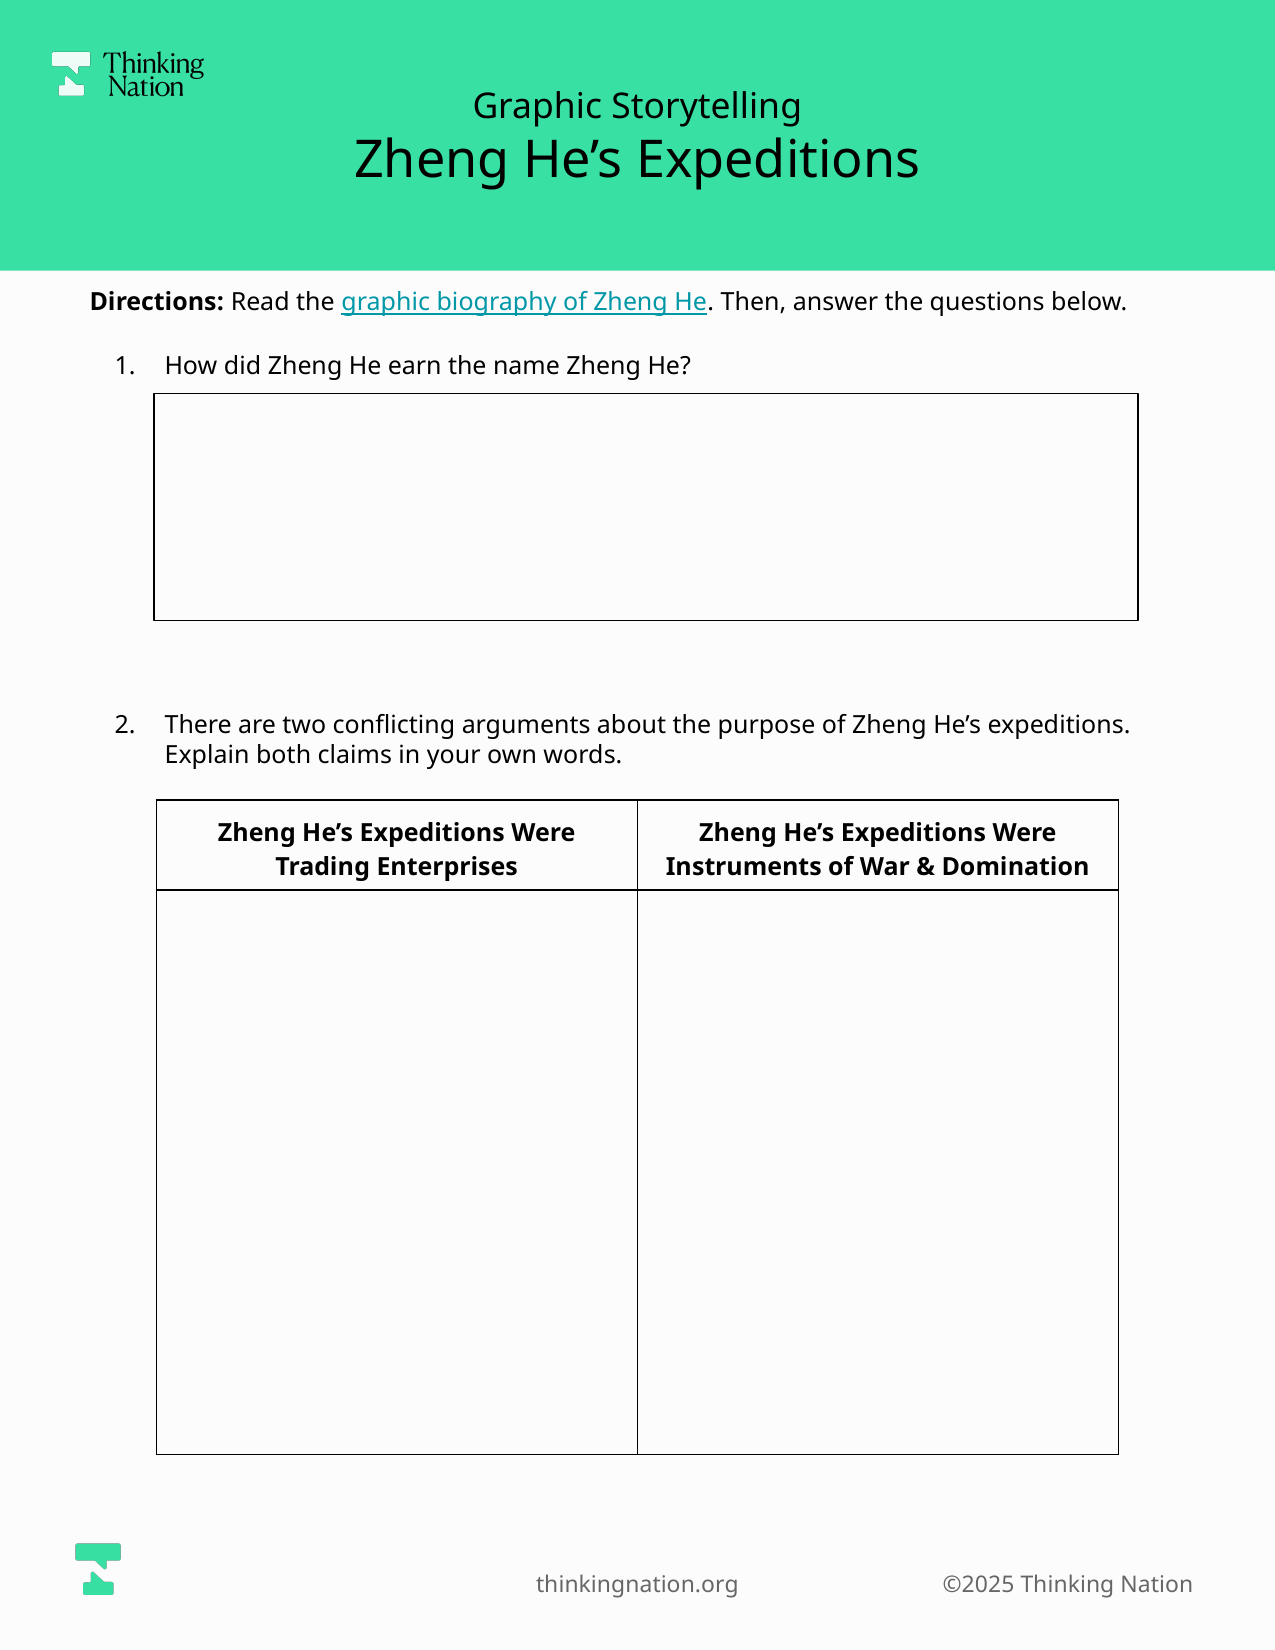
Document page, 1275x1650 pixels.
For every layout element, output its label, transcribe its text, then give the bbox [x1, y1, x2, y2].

table_header Zheng He’s Expeditions Were Instruments of War & Domination [638, 801, 1118, 889]
text_box Graphic Storytelling Zheng He’s Expeditions [0, 0, 1275, 271]
picture [62, 1533, 134, 1605]
text_box [153, 393, 1138, 621]
text_box thinkingnation.org [486, 1553, 789, 1605]
table_header Zheng He’s Expeditions Were Trading Enterprises [157, 801, 637, 889]
text_box Directions: Read the graphic biography of Zheng He. Then, answer the questions below. How did Zheng He earn the name Zheng He? There are two conflicting arguments about the purpose of Zheng He’s expeditions. Explain both claims in your own words. [74, 270, 1201, 964]
text_box ©2025 Thinking Nation [907, 1553, 1210, 1605]
picture [35, 37, 210, 110]
table_cell [157, 891, 637, 1454]
table_cell [638, 891, 1118, 1454]
